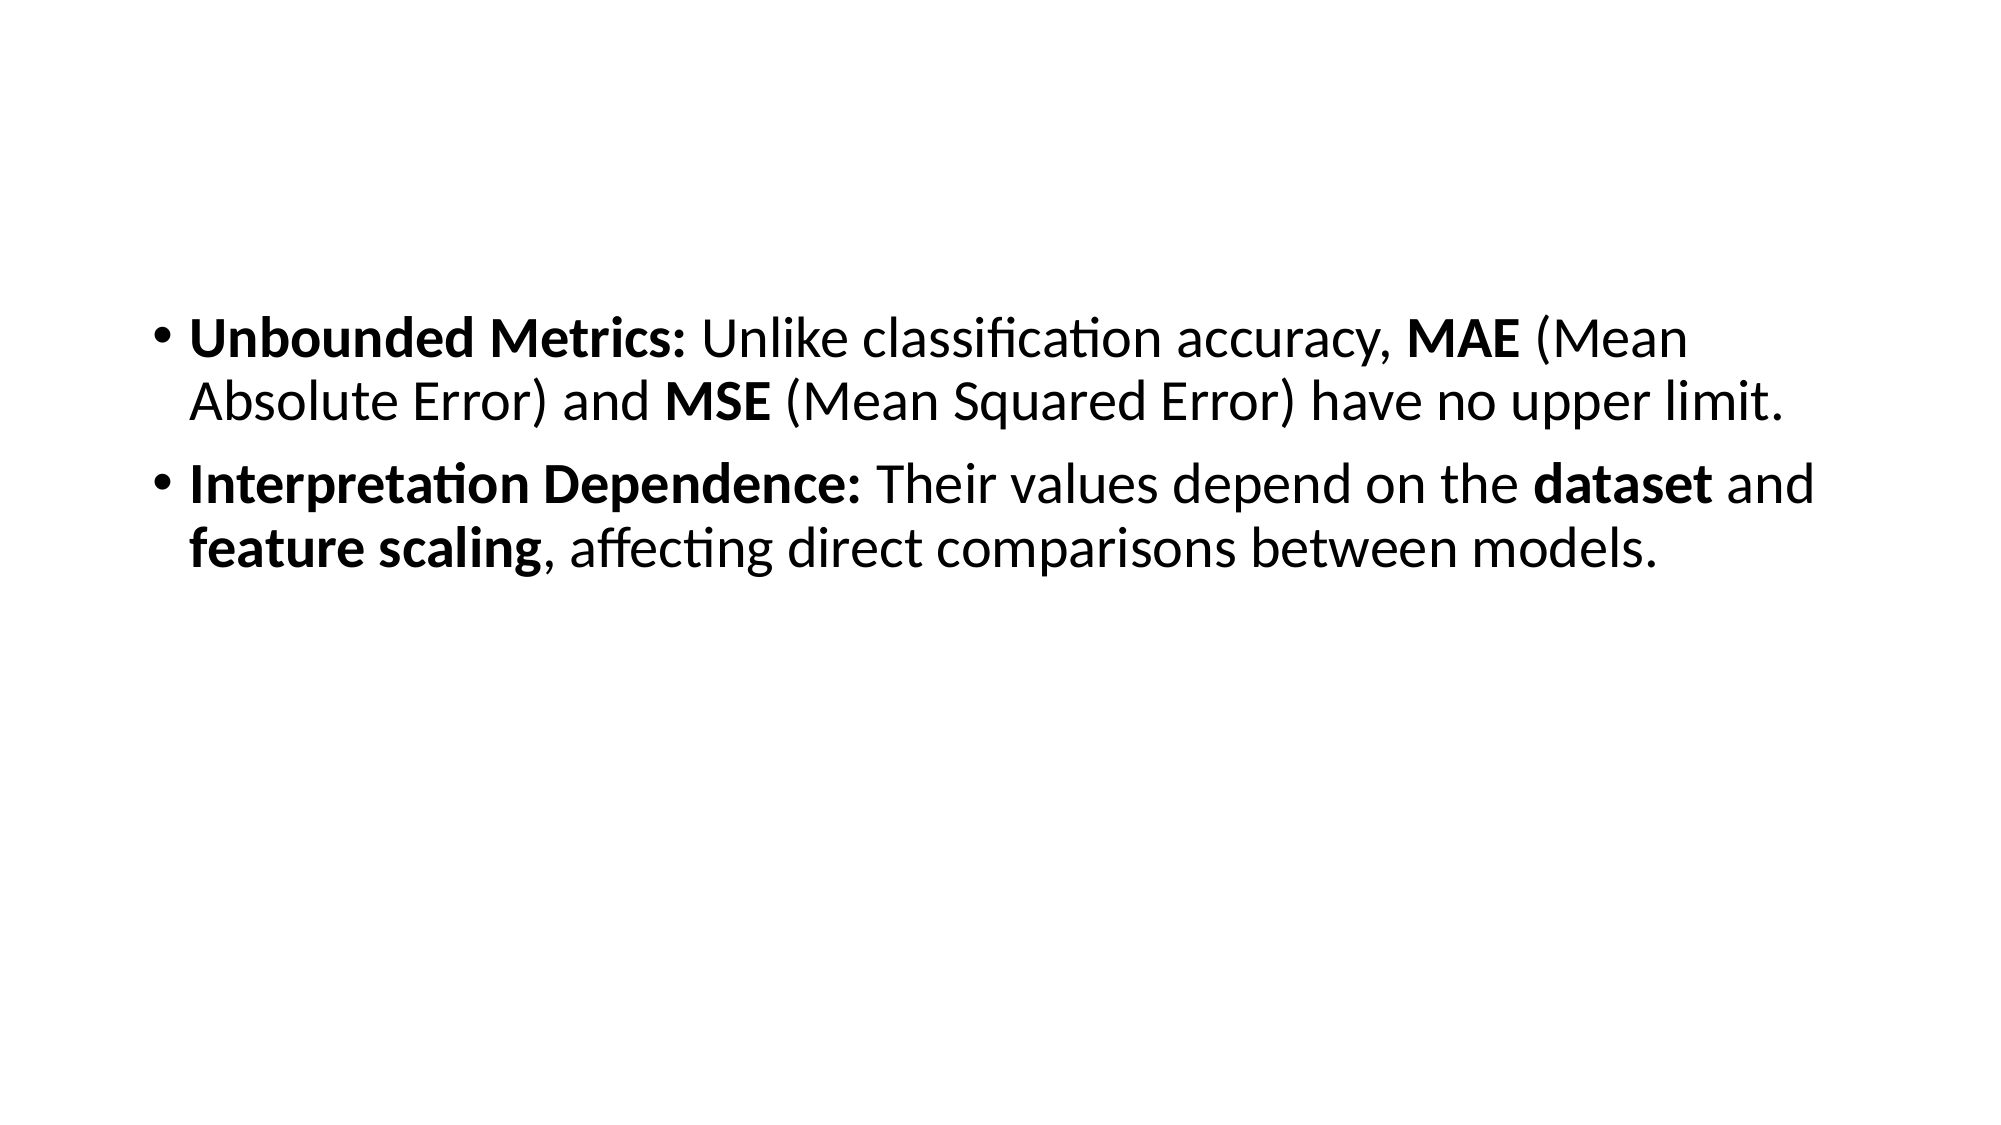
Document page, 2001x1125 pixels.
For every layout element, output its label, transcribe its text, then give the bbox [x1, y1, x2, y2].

list Unbounded Metrics: Unlike classification accuracy, MAE (Mean Absolute Error) and MSE (Mean Squared Error) have no upper limit. Interpretation Dependence: Their values depend on the dataset and feature scaling, affecting direct comparisons between models. [137, 299, 1863, 1014]
